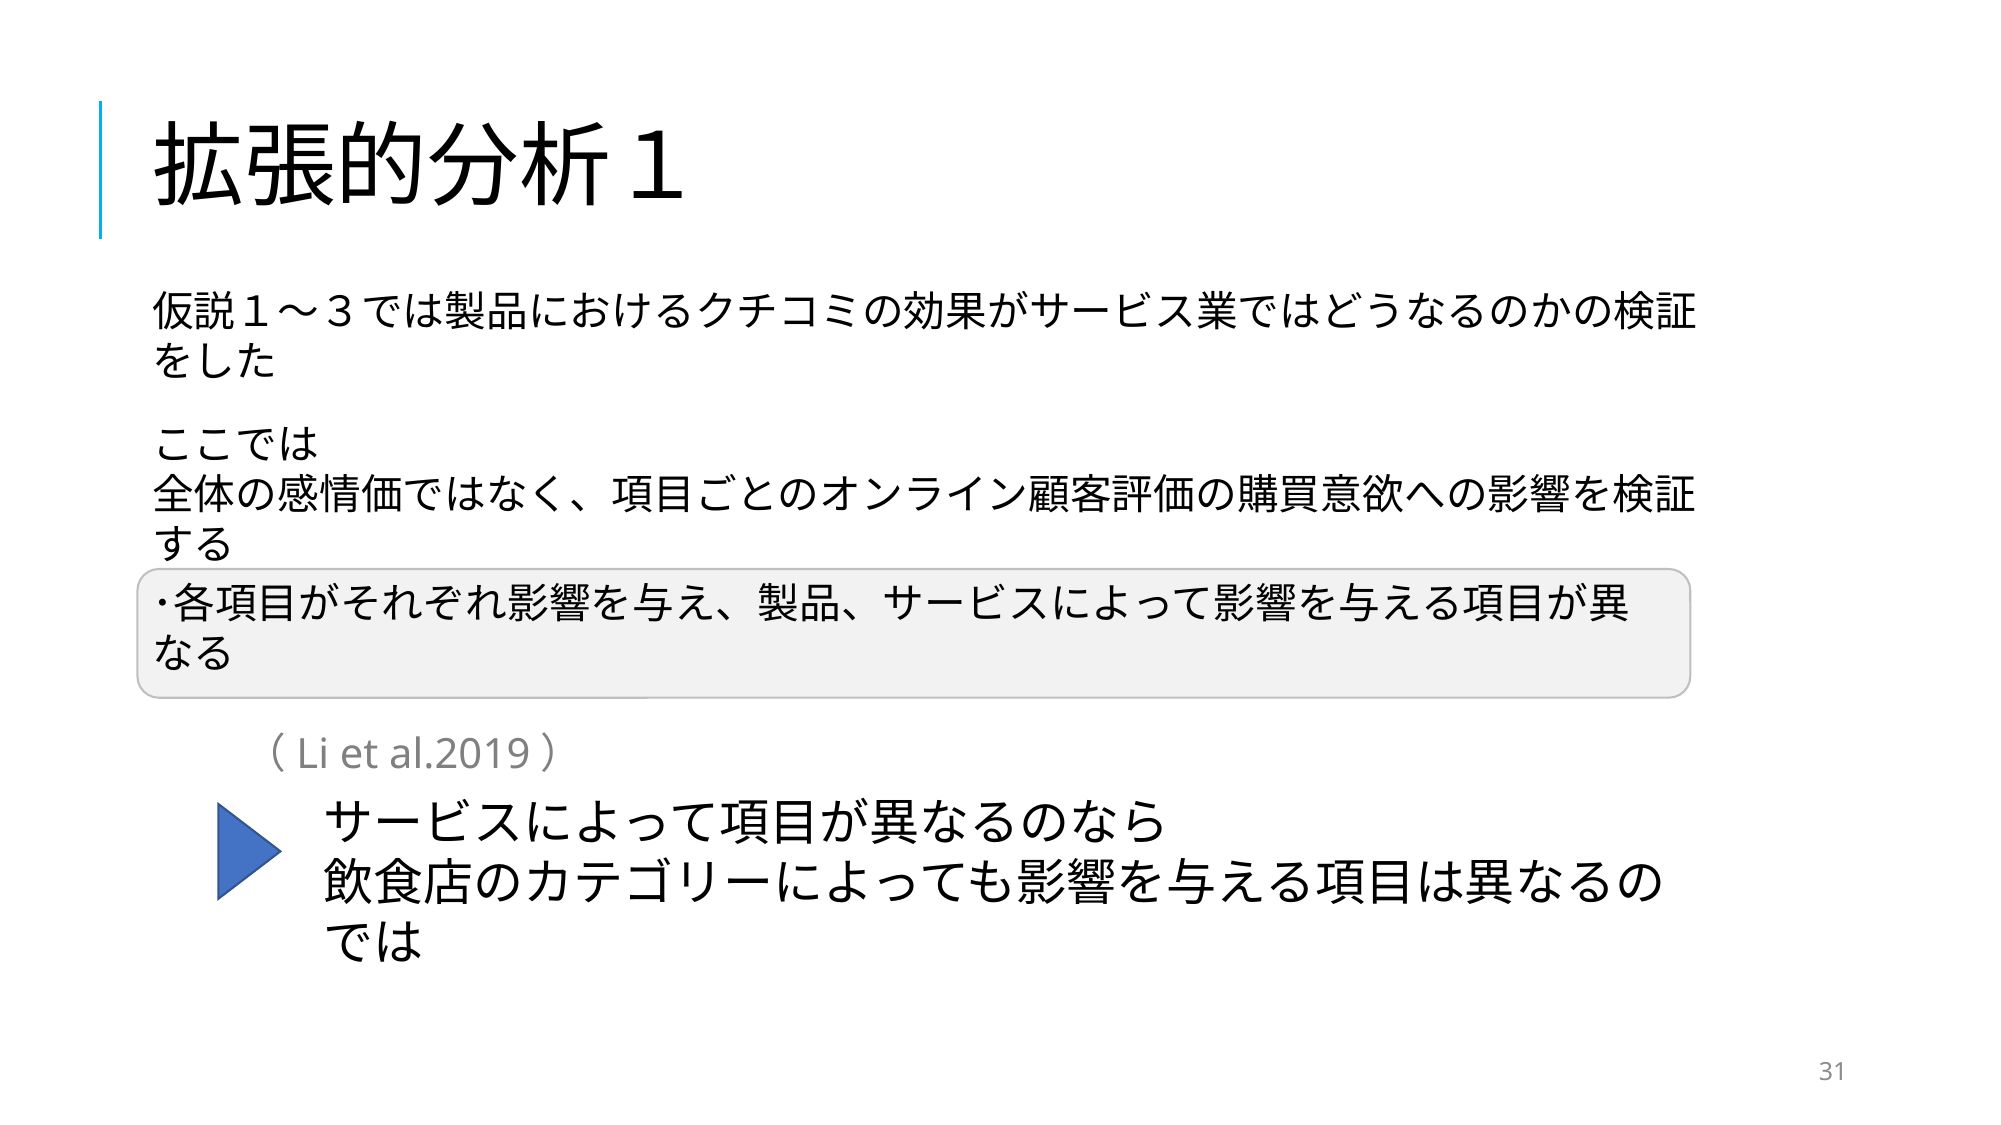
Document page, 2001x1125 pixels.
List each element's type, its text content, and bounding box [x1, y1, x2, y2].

title 拡張的分析１ [137, 59, 1863, 278]
slide_number 31 [1412, 1042, 1863, 1103]
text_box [137, 568, 1691, 698]
text_box [217, 801, 283, 901]
text_box サービスによって項目が異なるのなら 飲食店のカテゴリーによっても影響を与える項目は異なるのでは [308, 783, 1692, 978]
text_box 仮説１～３では製品におけるクチコミの効果がサービス業ではどうなるのかの検証をした [137, 277, 1715, 393]
text_box ここでは 全体の感情価ではなく、項目ごとのオンライン顧客評価の購買意欲への影響を検証する [137, 410, 1715, 575]
